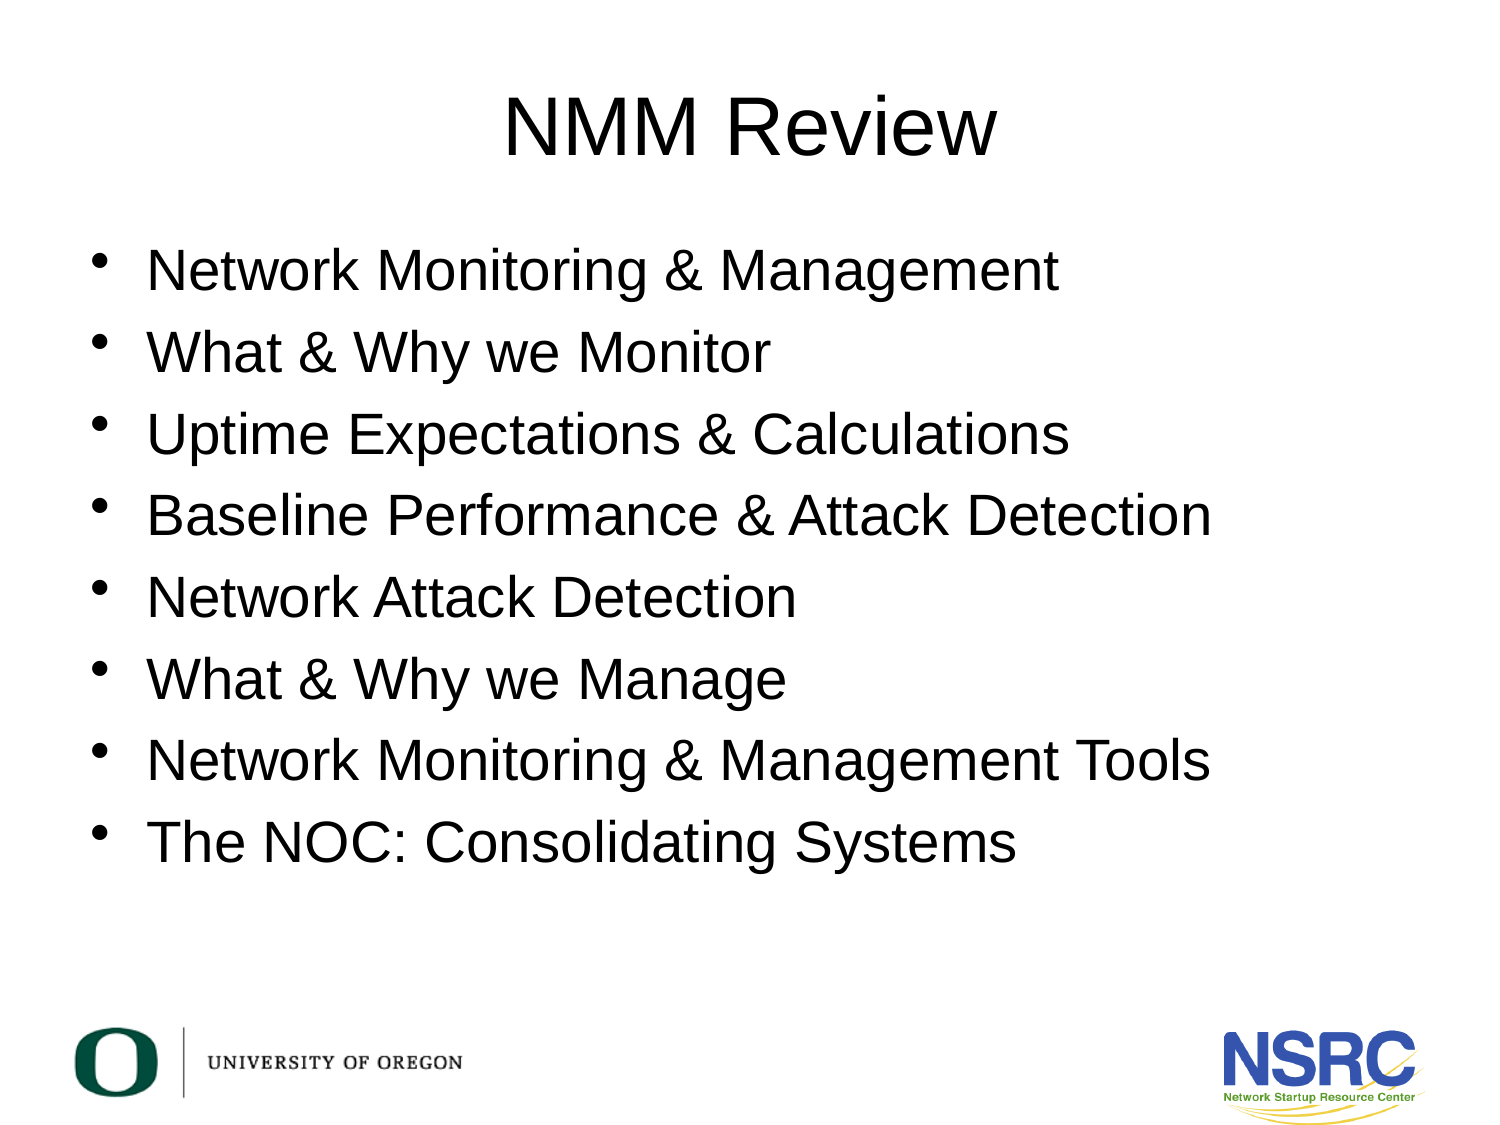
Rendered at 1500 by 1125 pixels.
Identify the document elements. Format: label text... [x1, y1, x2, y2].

list Network Monitoring & Management What & Why we Monitor Uptime Expectations & Calculations Baseline Performance & Attack Detection Network Attack Detection What & Why we Manage Network Monitoring & Management Tools The NOC: Consolidating Systems [75, 224, 1425, 963]
title NMM Review [75, 45, 1425, 200]
picture [1224, 1030, 1425, 1125]
picture [62, 1024, 475, 1101]
